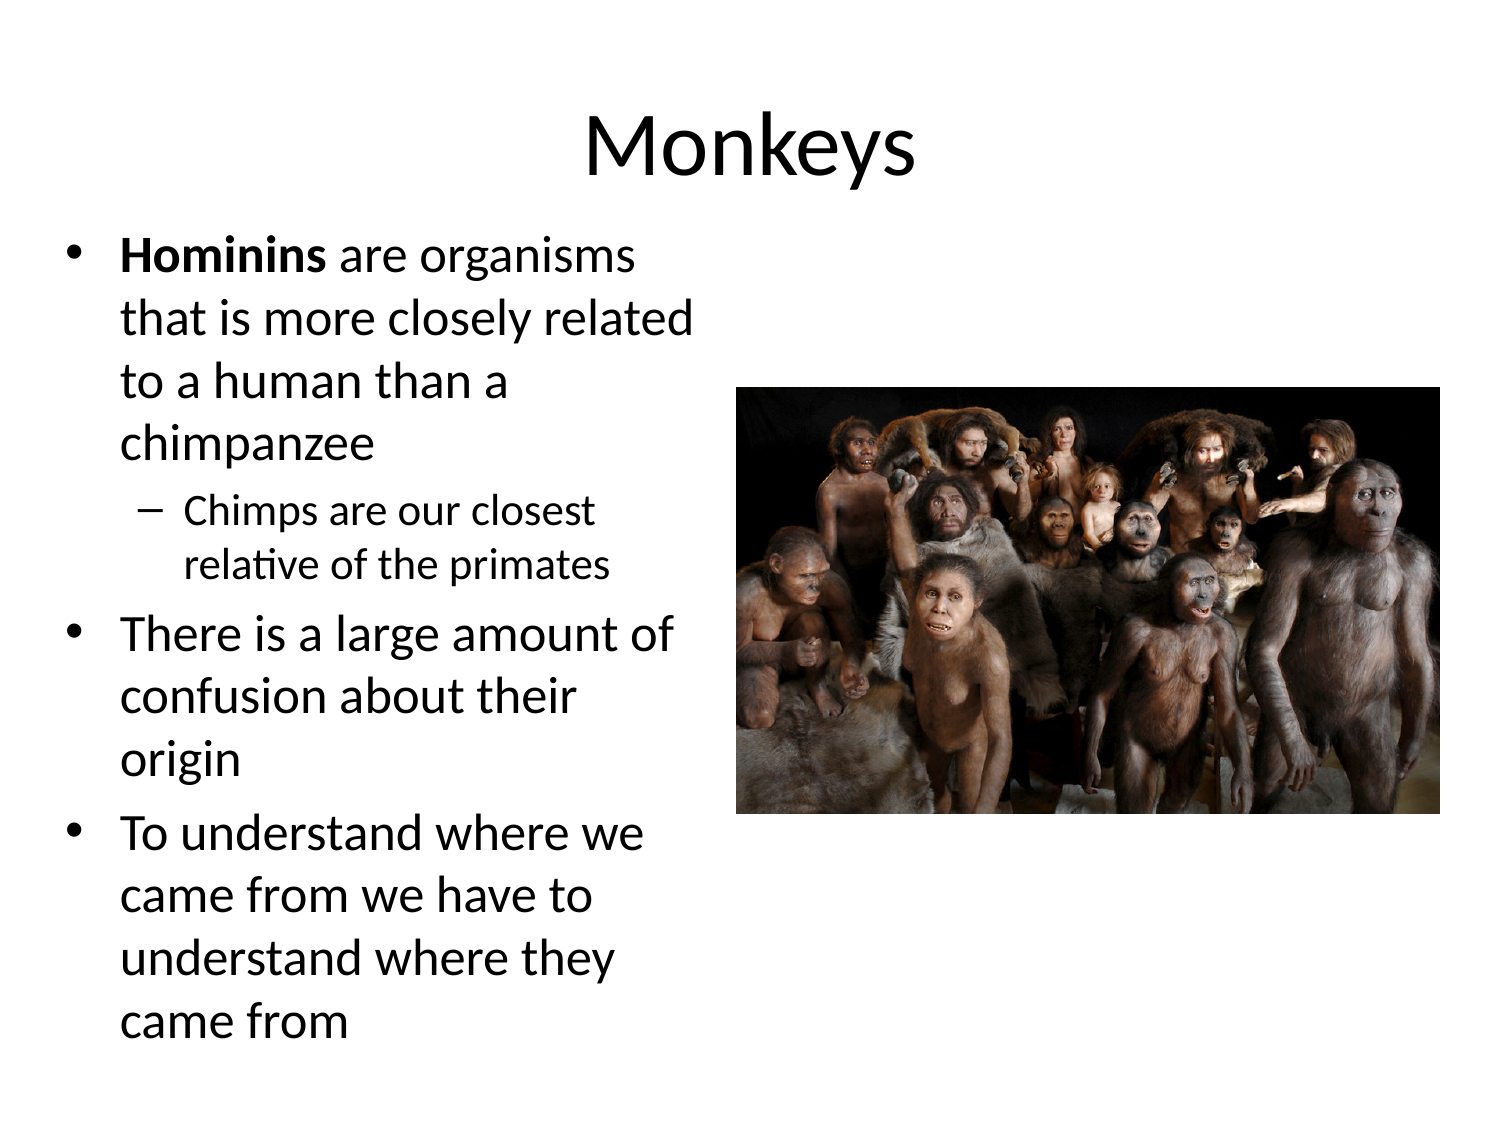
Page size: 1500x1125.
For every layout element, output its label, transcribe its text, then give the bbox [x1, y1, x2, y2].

title Monkeys [75, 45, 1425, 233]
list Hominins are organisms that is more closely related to a human than a chimpanzee Chimps are our closest relative of the primates There is a large amount of confusion about their origin To understand where we came from we have to understand where they came from [50, 212, 713, 1063]
picture [735, 387, 1440, 815]
